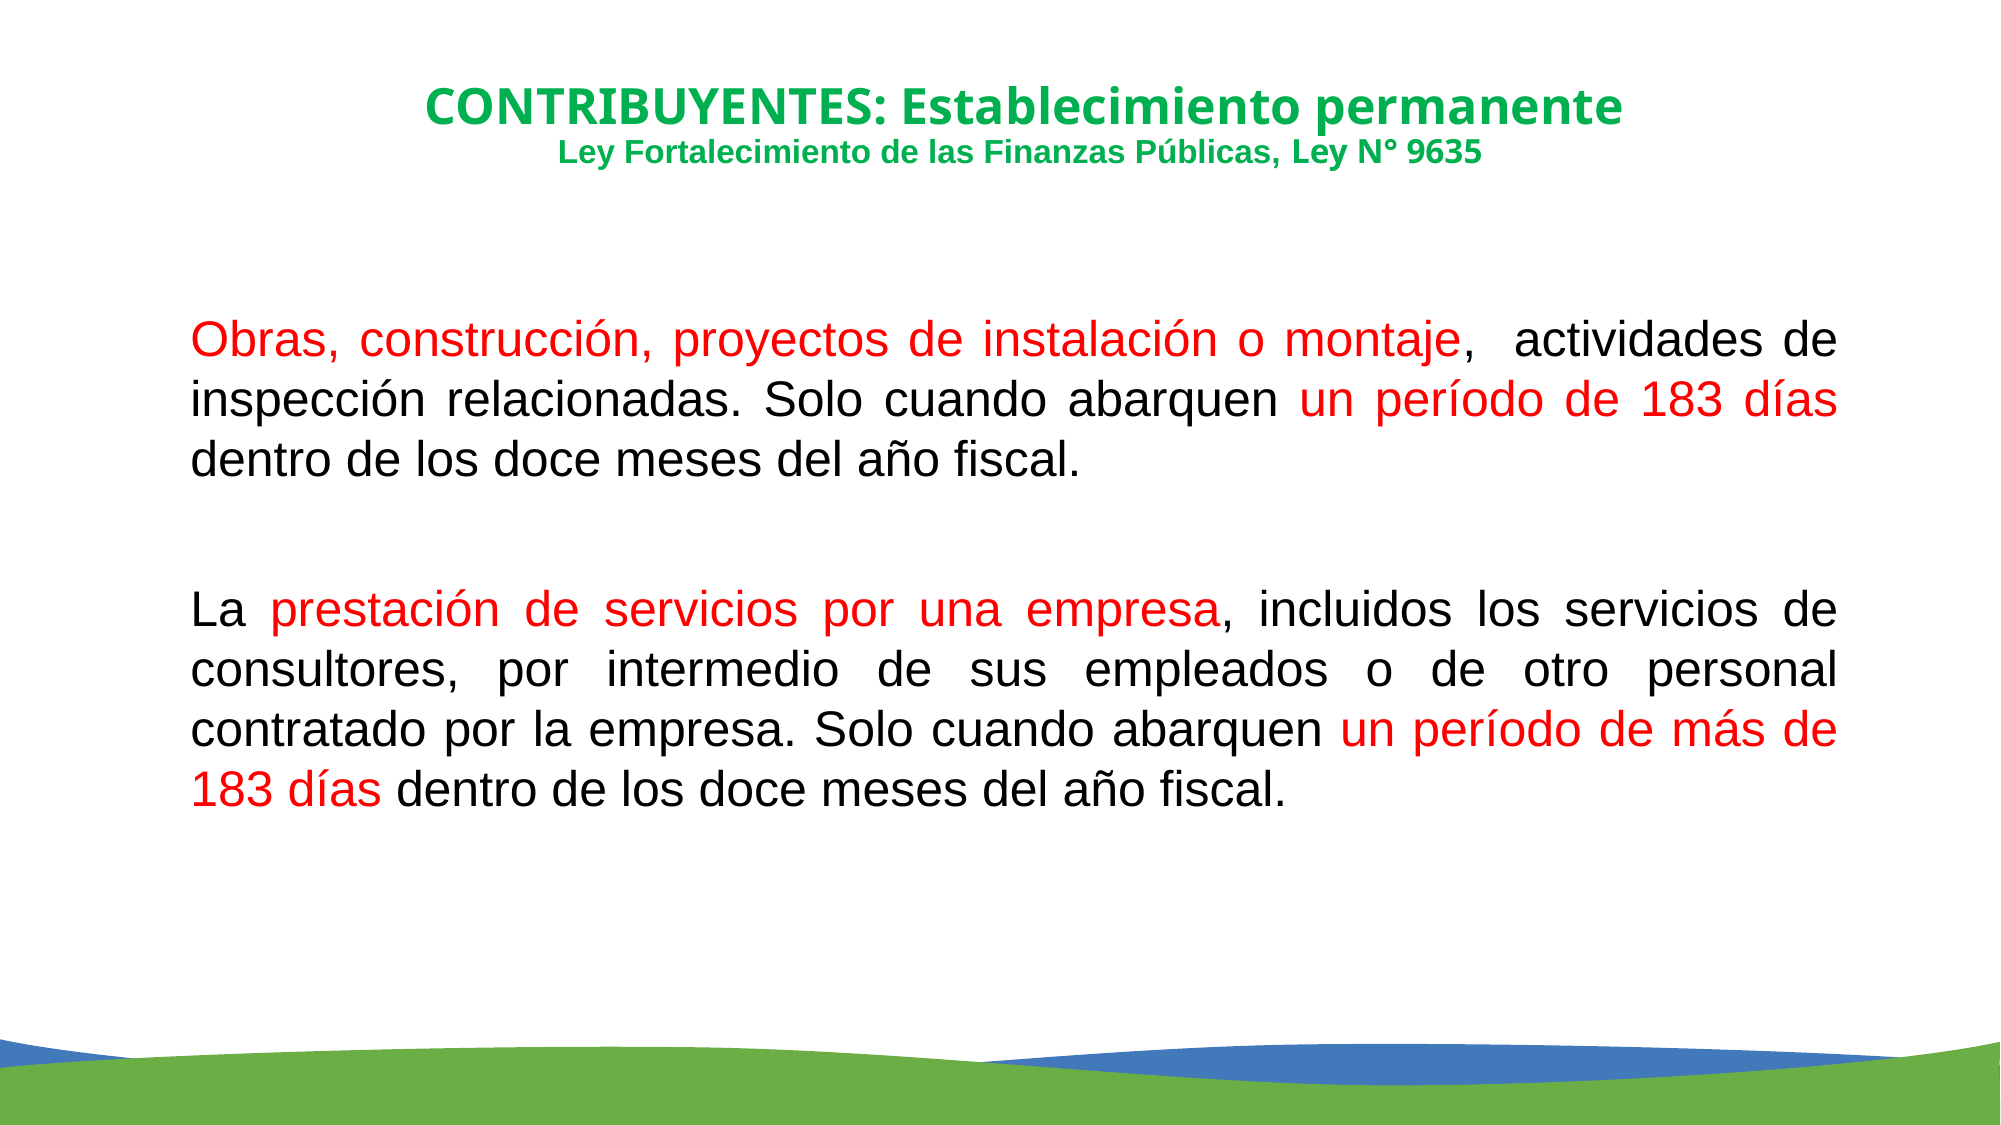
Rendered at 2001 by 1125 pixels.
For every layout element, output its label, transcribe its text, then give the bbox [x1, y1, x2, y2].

title CONTRIBUYENTES: Establecimiento permanente Ley Fortalecimiento de las Finanzas Públicas, Ley N° 9635 [385, 46, 1664, 212]
text_box Obras, construcción, proyectos de instalación o montaje, actividades de inspección relacionadas. Solo cuando abarquen un período de 183 días dentro de los doce meses del año fiscal. La prestación de servicios por una empresa, incluidos los servicios de consultores, por intermedio de sus empleados o de otro personal contratado por la empresa. Solo cuando abarquen un período de más de 183 días dentro de los doce meses del año fiscal. [175, 299, 1854, 824]
